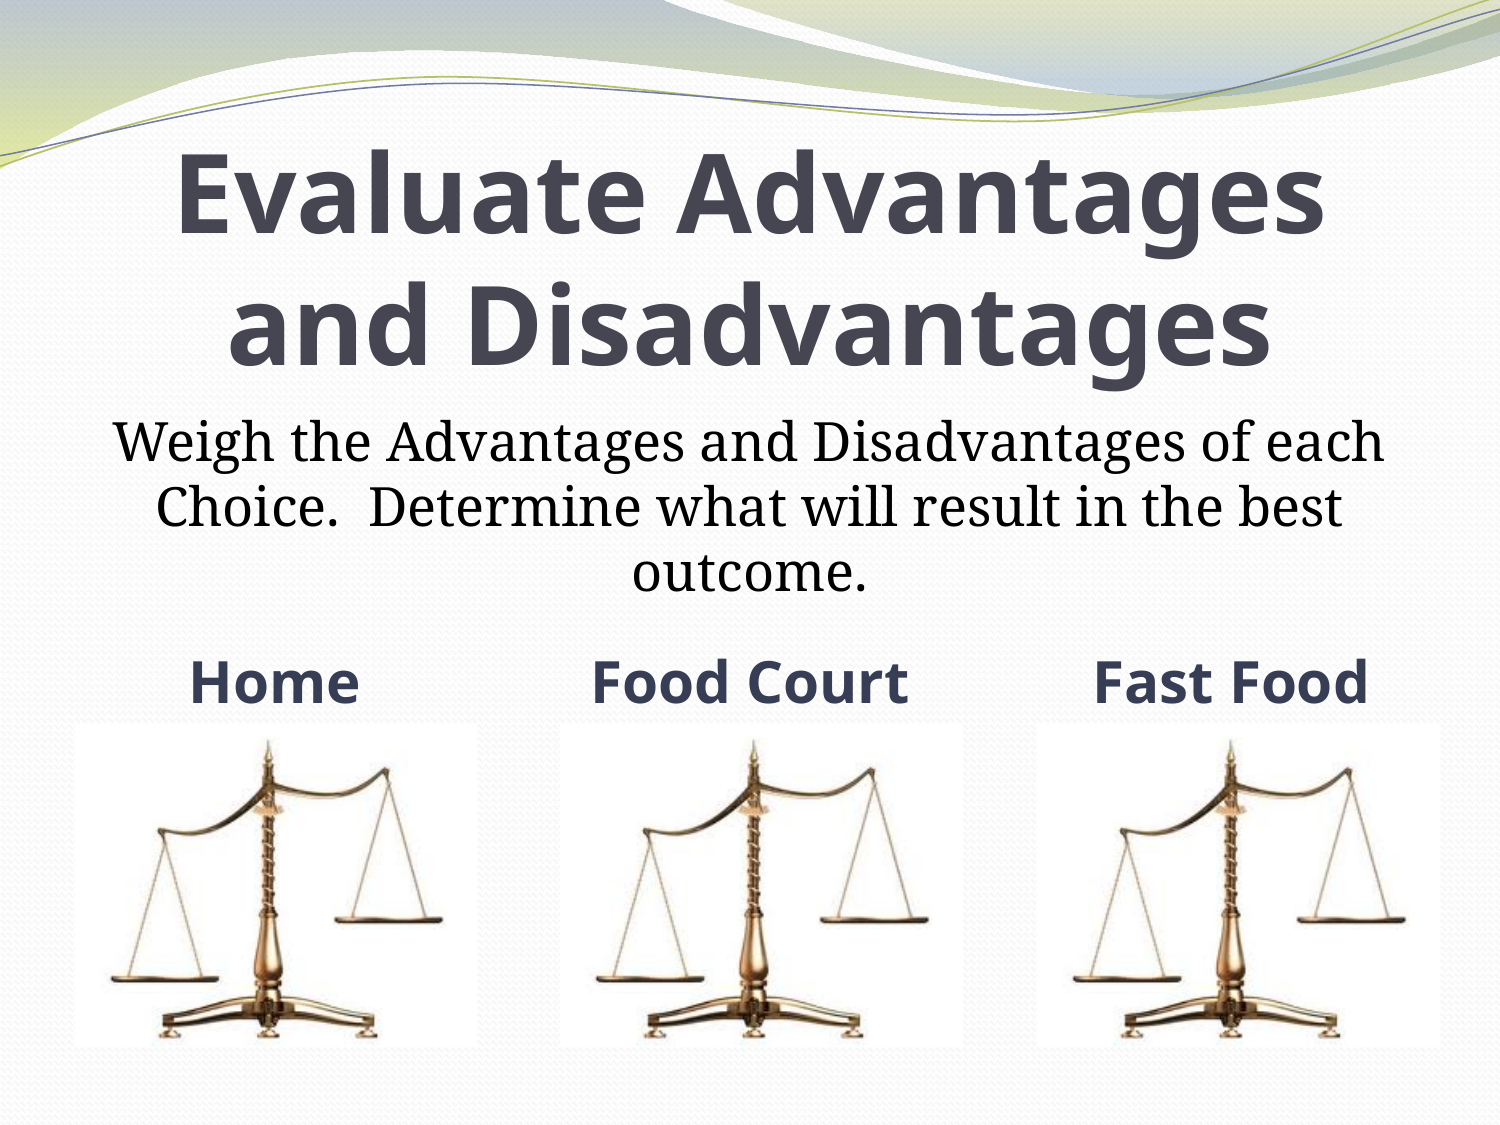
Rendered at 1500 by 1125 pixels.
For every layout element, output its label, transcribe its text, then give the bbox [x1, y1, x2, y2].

list Weigh the Advantages and Disadvantages of each Choice. Determine what will result in the best outcome. [75, 399, 1425, 1120]
text_box Fast Food [999, 637, 1463, 723]
text_box Home [124, 637, 425, 723]
picture [74, 724, 477, 1048]
text_box Food Court [487, 637, 999, 723]
picture [1037, 724, 1440, 1048]
title Evaluate Advantages and Disadvantages [75, 115, 1425, 388]
picture [560, 724, 963, 1048]
